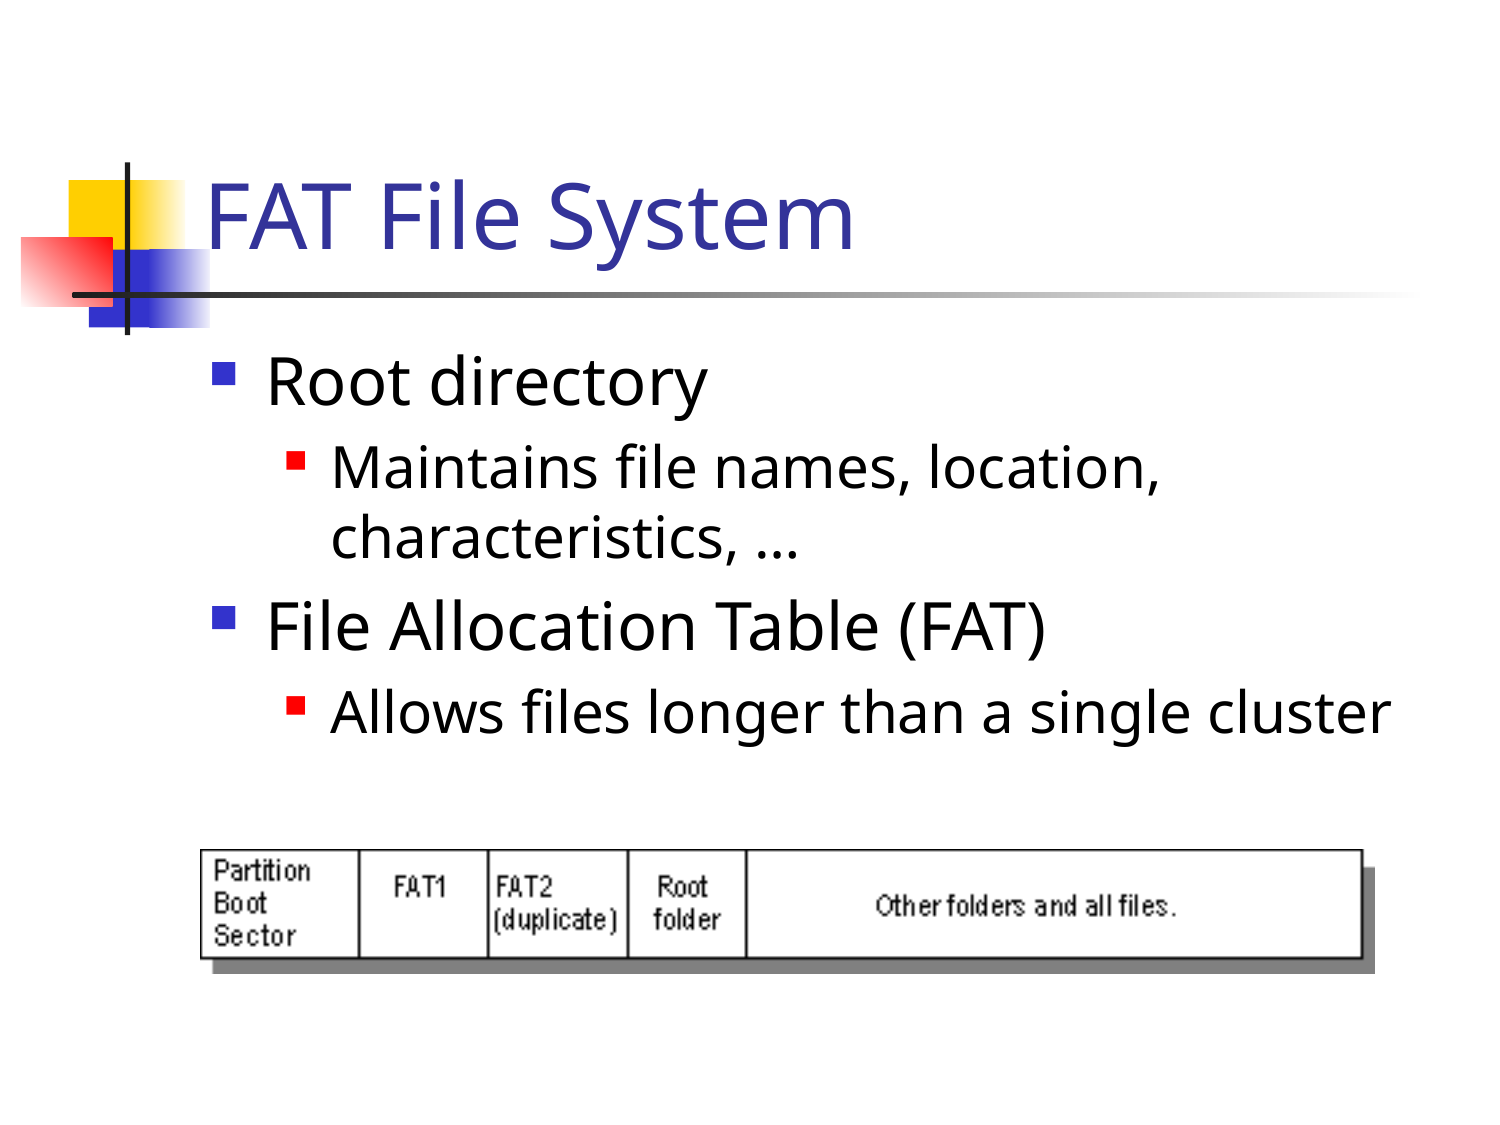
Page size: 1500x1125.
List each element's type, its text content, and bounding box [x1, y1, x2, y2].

picture [199, 849, 1376, 974]
title FAT File System [188, 34, 1468, 276]
list Root directory Maintains file names, location, characteristics, … File Allocation Table (FAT) Allows files longer than a single cluster [193, 330, 1470, 1007]
